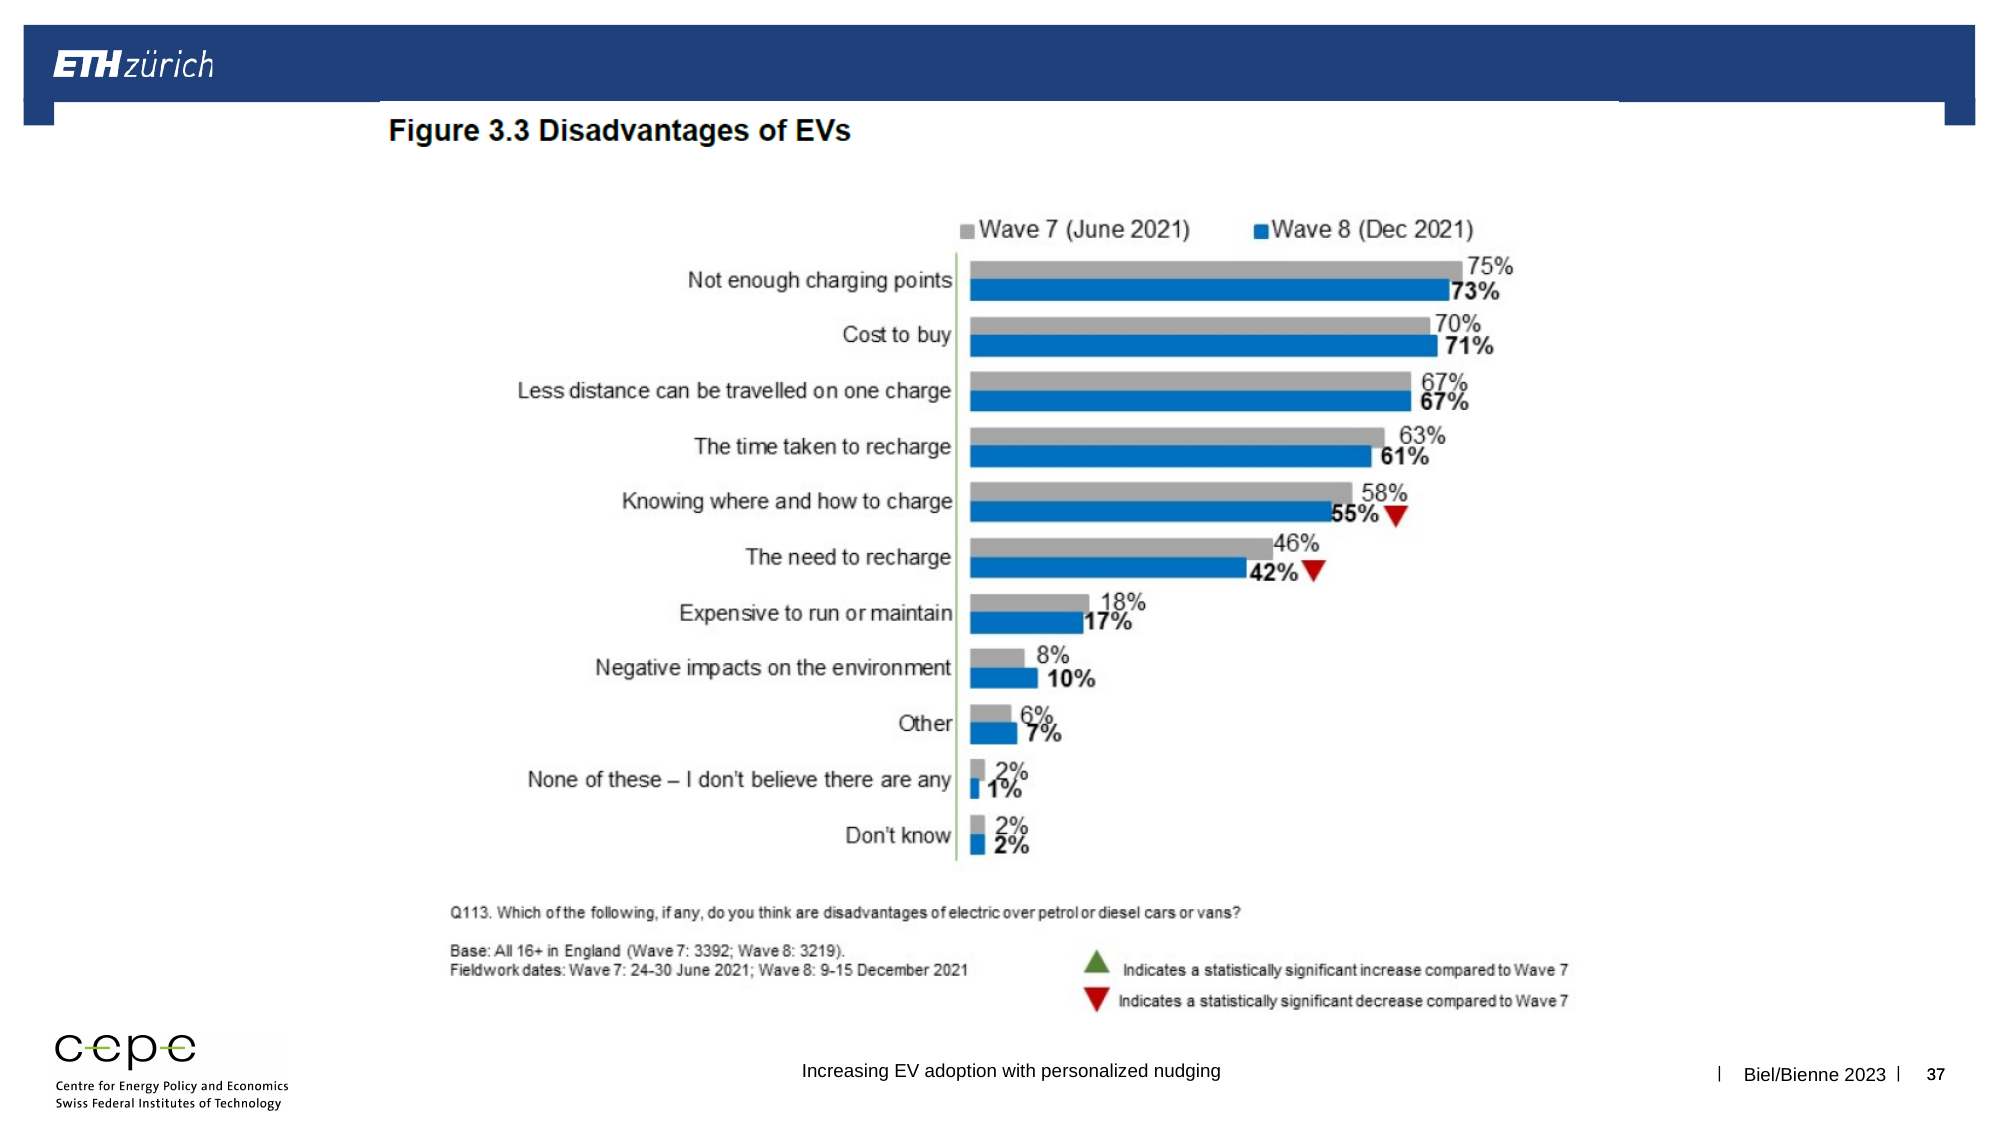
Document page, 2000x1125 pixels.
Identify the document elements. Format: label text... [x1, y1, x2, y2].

picture [54, 1033, 289, 1112]
picture [379, 101, 1620, 1022]
text_box 37 [1906, 1034, 1966, 1112]
text_box Biel/Bienne 2023 [1728, 1054, 1906, 1125]
text_box Increasing EV adoption with personalized nudging [787, 1051, 1709, 1125]
